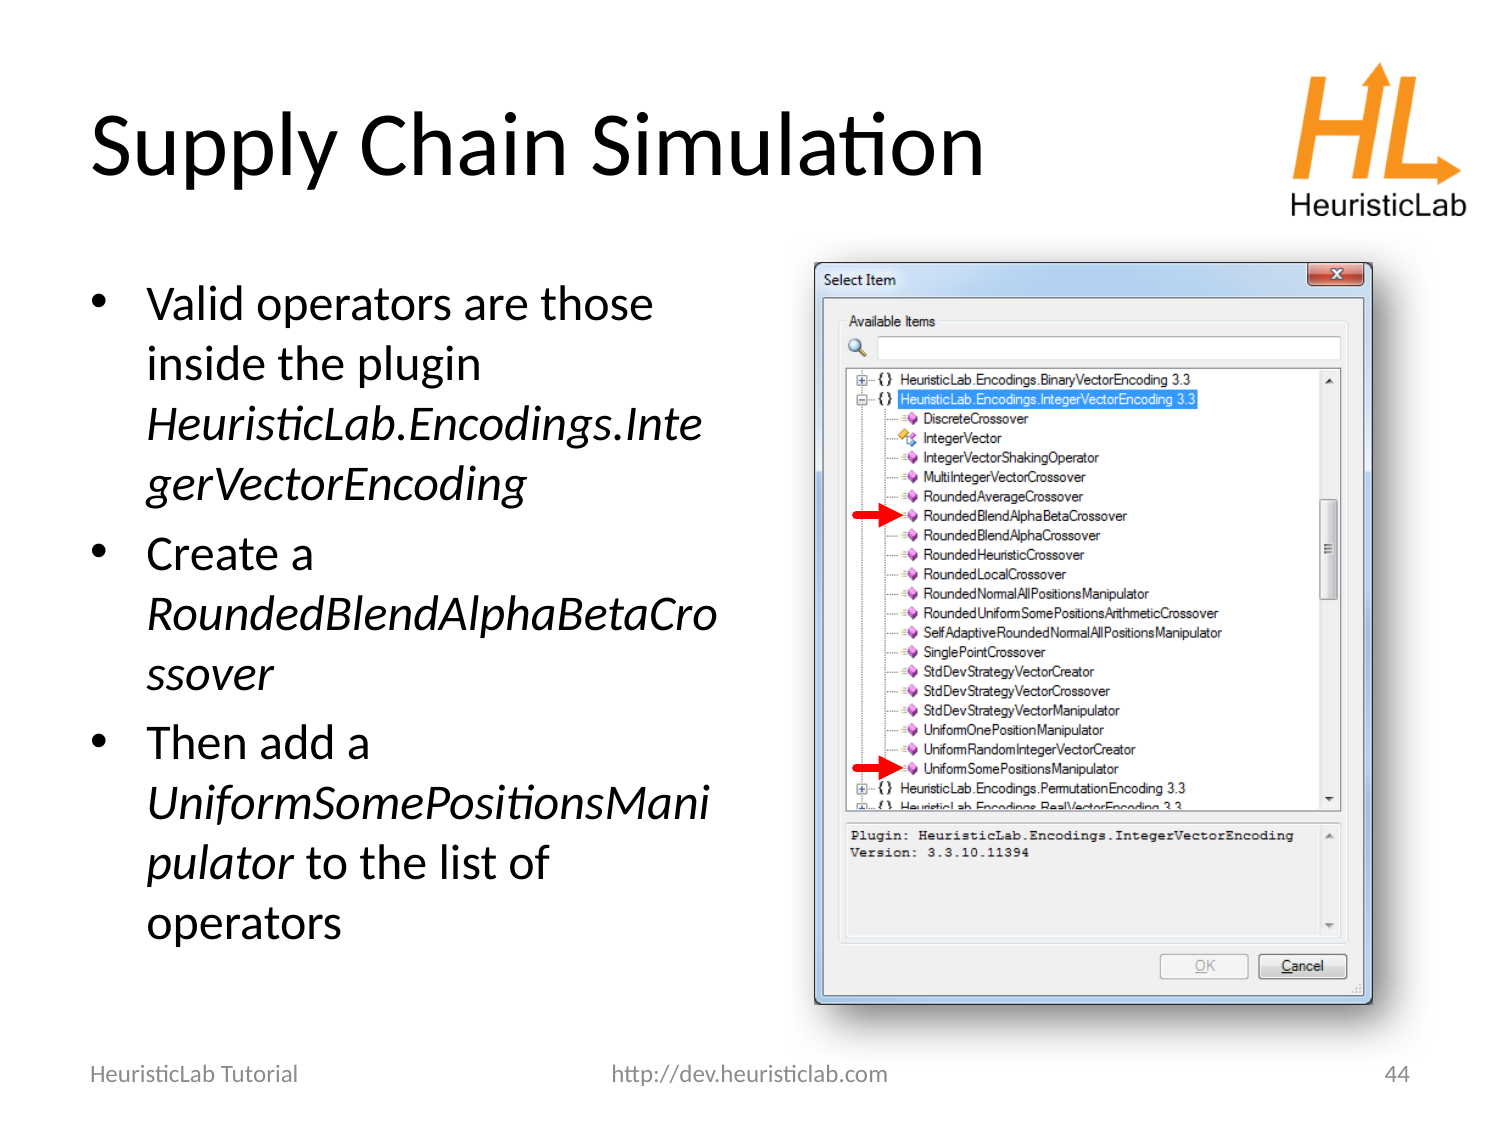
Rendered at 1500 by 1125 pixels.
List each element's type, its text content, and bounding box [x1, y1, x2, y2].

footer http://dev.heuristiclab.com [512, 1042, 988, 1103]
picture [1281, 27, 1474, 244]
slide_number 44 [1074, 1042, 1425, 1103]
list Valid operators are those inside the plugin HeuristicLab.Encodings.IntegerVectorEncoding Create a RoundedBlendAlphaBetaCrossover Then add a UniformSomePositionsManipulator to the list of operators [75, 262, 738, 1005]
slide_number HeuristicLab Tutorial [75, 1042, 425, 1103]
title Supply Chain Simulation [75, 45, 1282, 233]
picture [814, 262, 1373, 1006]
